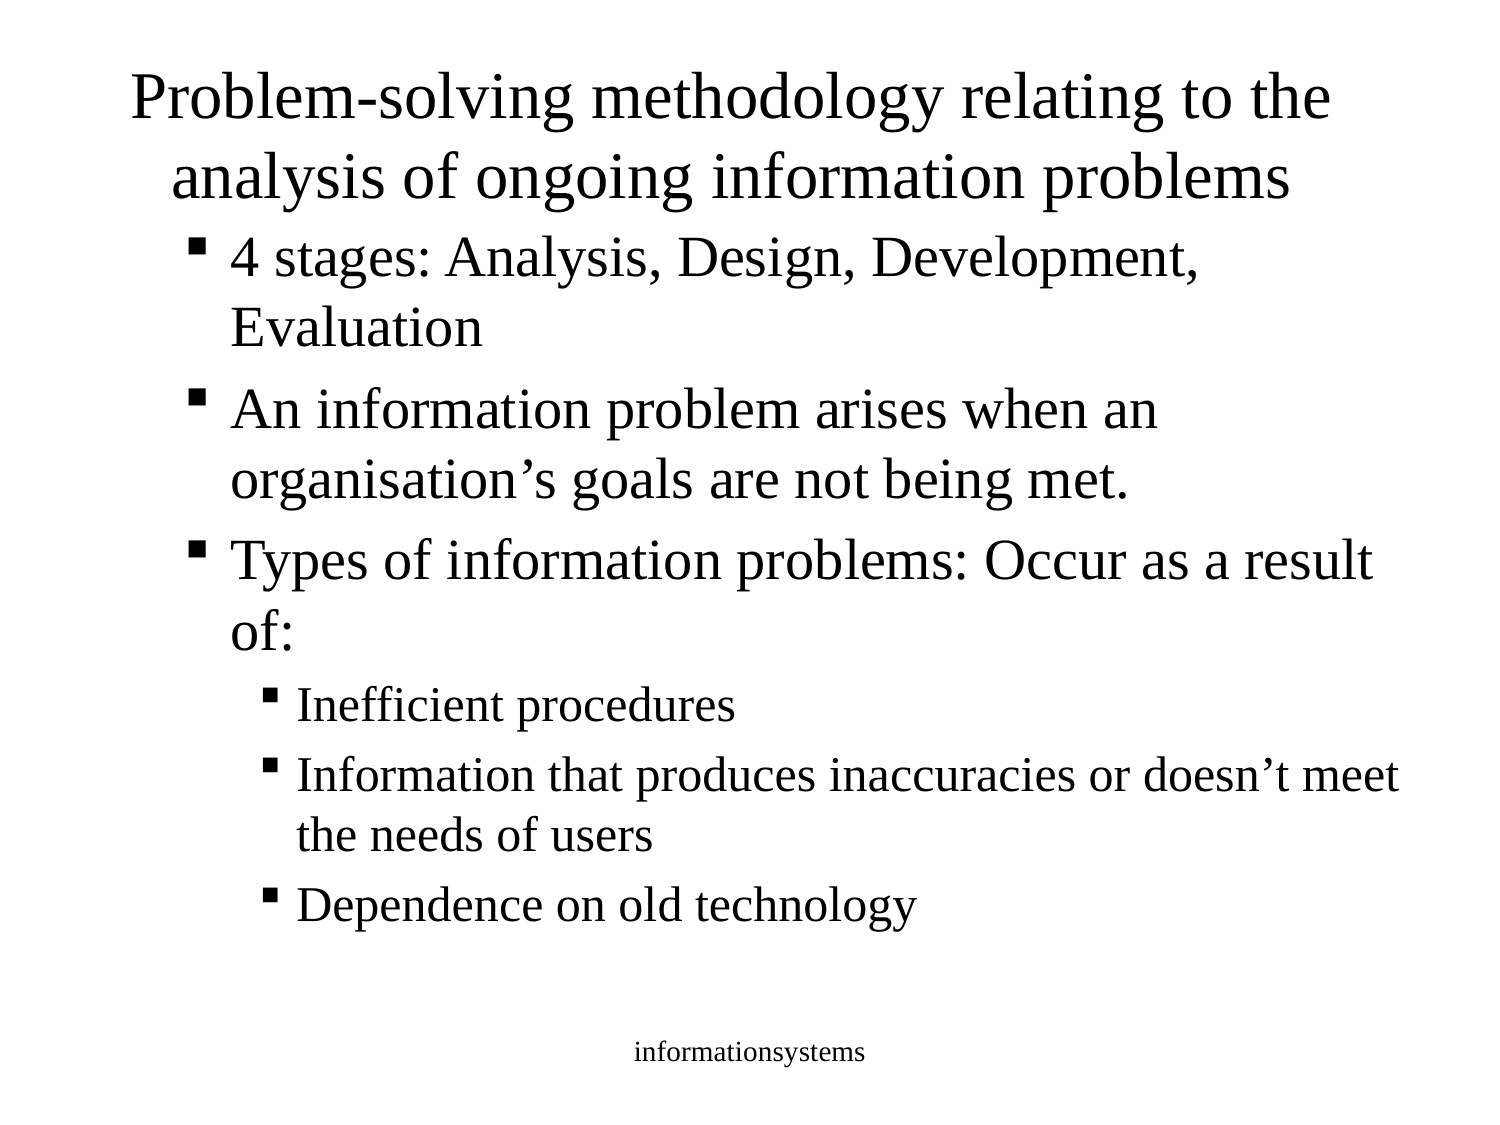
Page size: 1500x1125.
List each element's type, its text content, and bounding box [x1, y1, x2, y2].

list 4 stages: Analysis, Design, Development, Evaluation An information problem arises when an organisation’s goals are not being met. Types of information problems: Occur as a result of: Inefficient procedures Information that produces inaccuracies or doesn’t meet the needs of users Dependence on old technology [93, 210, 1430, 1032]
footer informationsystems [512, 1032, 988, 1101]
title Problem-solving methodology relating to the analysis of ongoing information problems [58, 34, 1407, 258]
